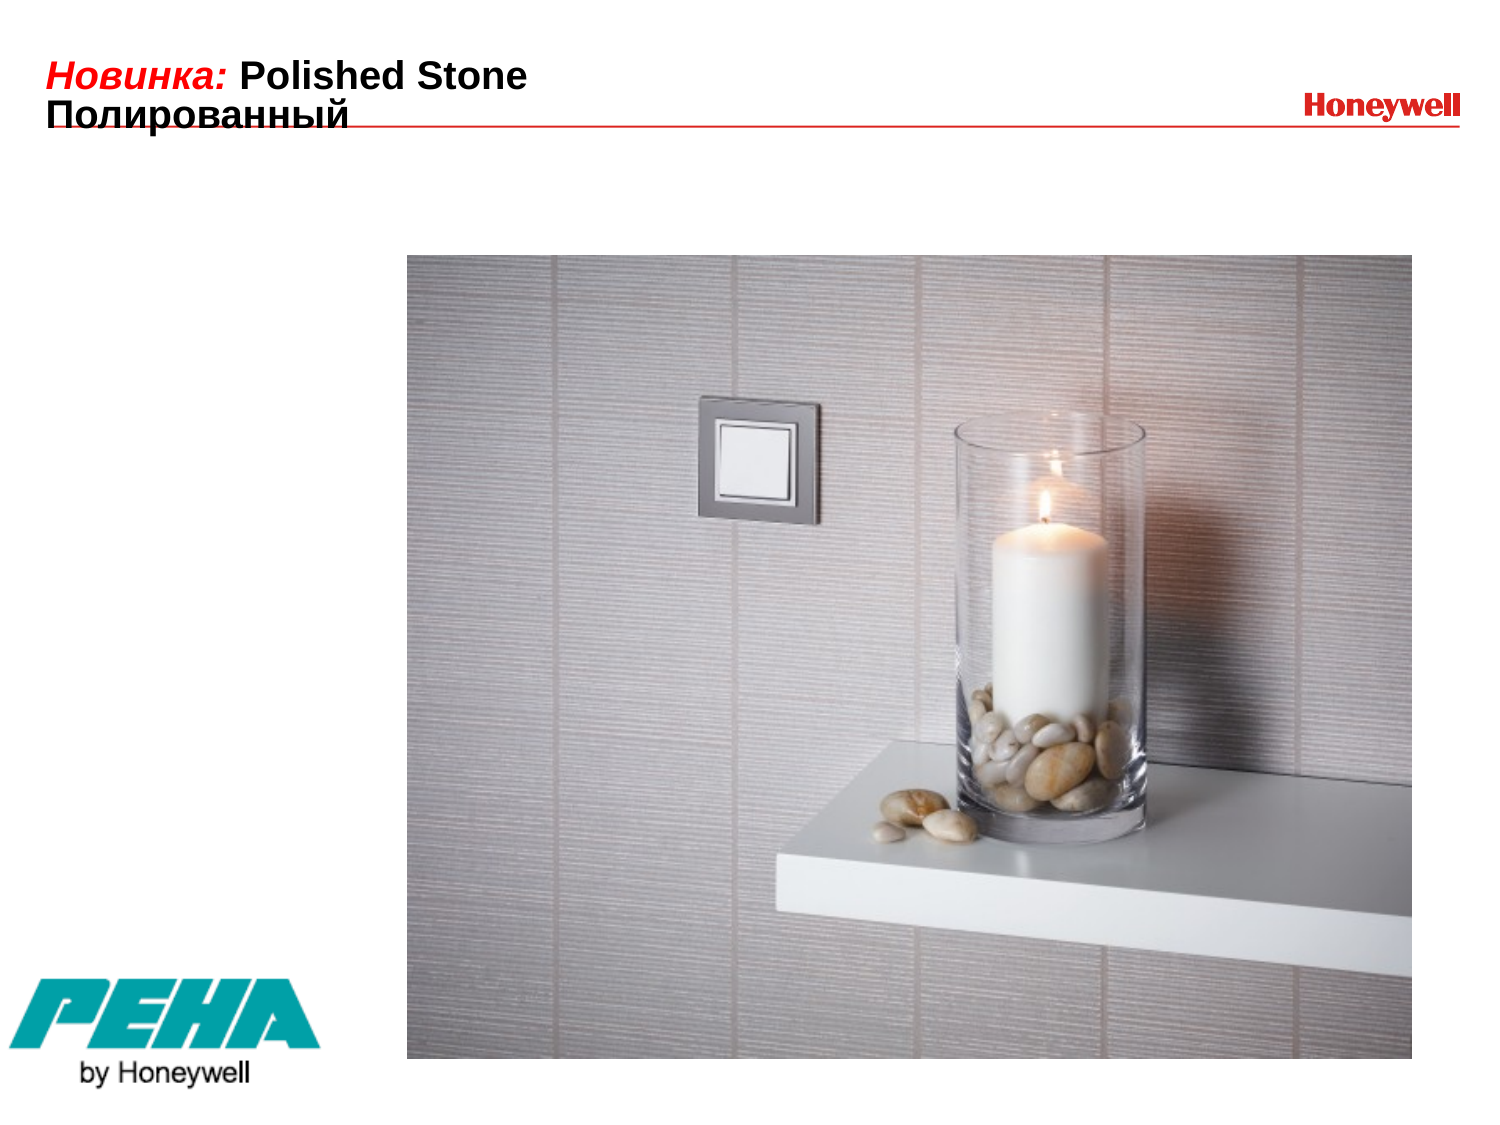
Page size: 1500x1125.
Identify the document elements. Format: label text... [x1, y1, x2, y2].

picture [0, 954, 374, 1125]
picture [407, 255, 1412, 1060]
title Новинка: Polished Stone Полированный [45, 58, 1359, 137]
